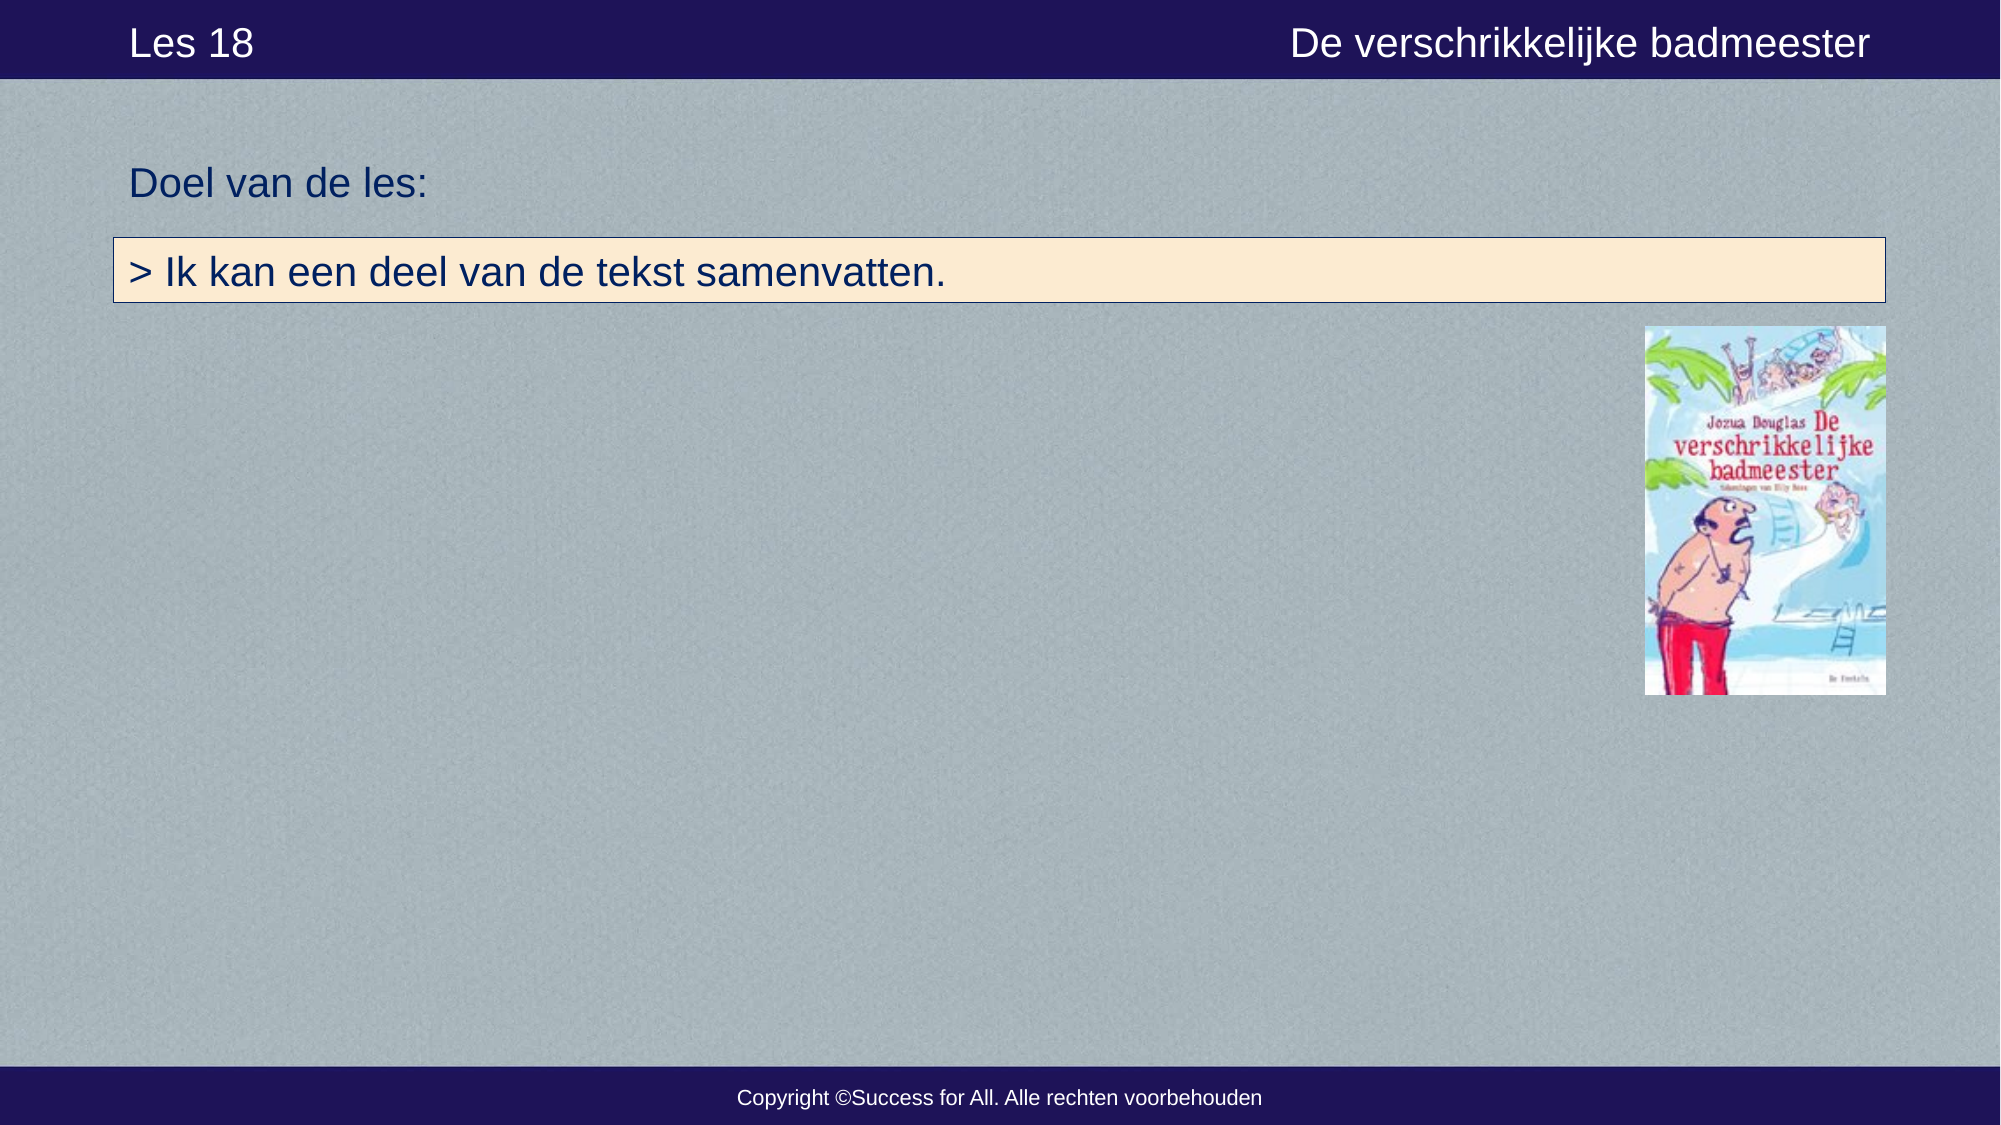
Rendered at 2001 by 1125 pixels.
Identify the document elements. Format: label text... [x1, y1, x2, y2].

picture [0, 0, 2001, 1125]
text_box > Ik kan een deel van de tekst samenvatten. [113, 237, 1886, 303]
text_box Les 18 [114, 8, 354, 73]
text_box Copyright ©Success for All. Alle rechten voorbehouden [0, 1076, 2000, 1125]
text_box Doel van de les: [113, 148, 1635, 214]
text_box De verschrikkelijke badmeester [999, 8, 1886, 73]
